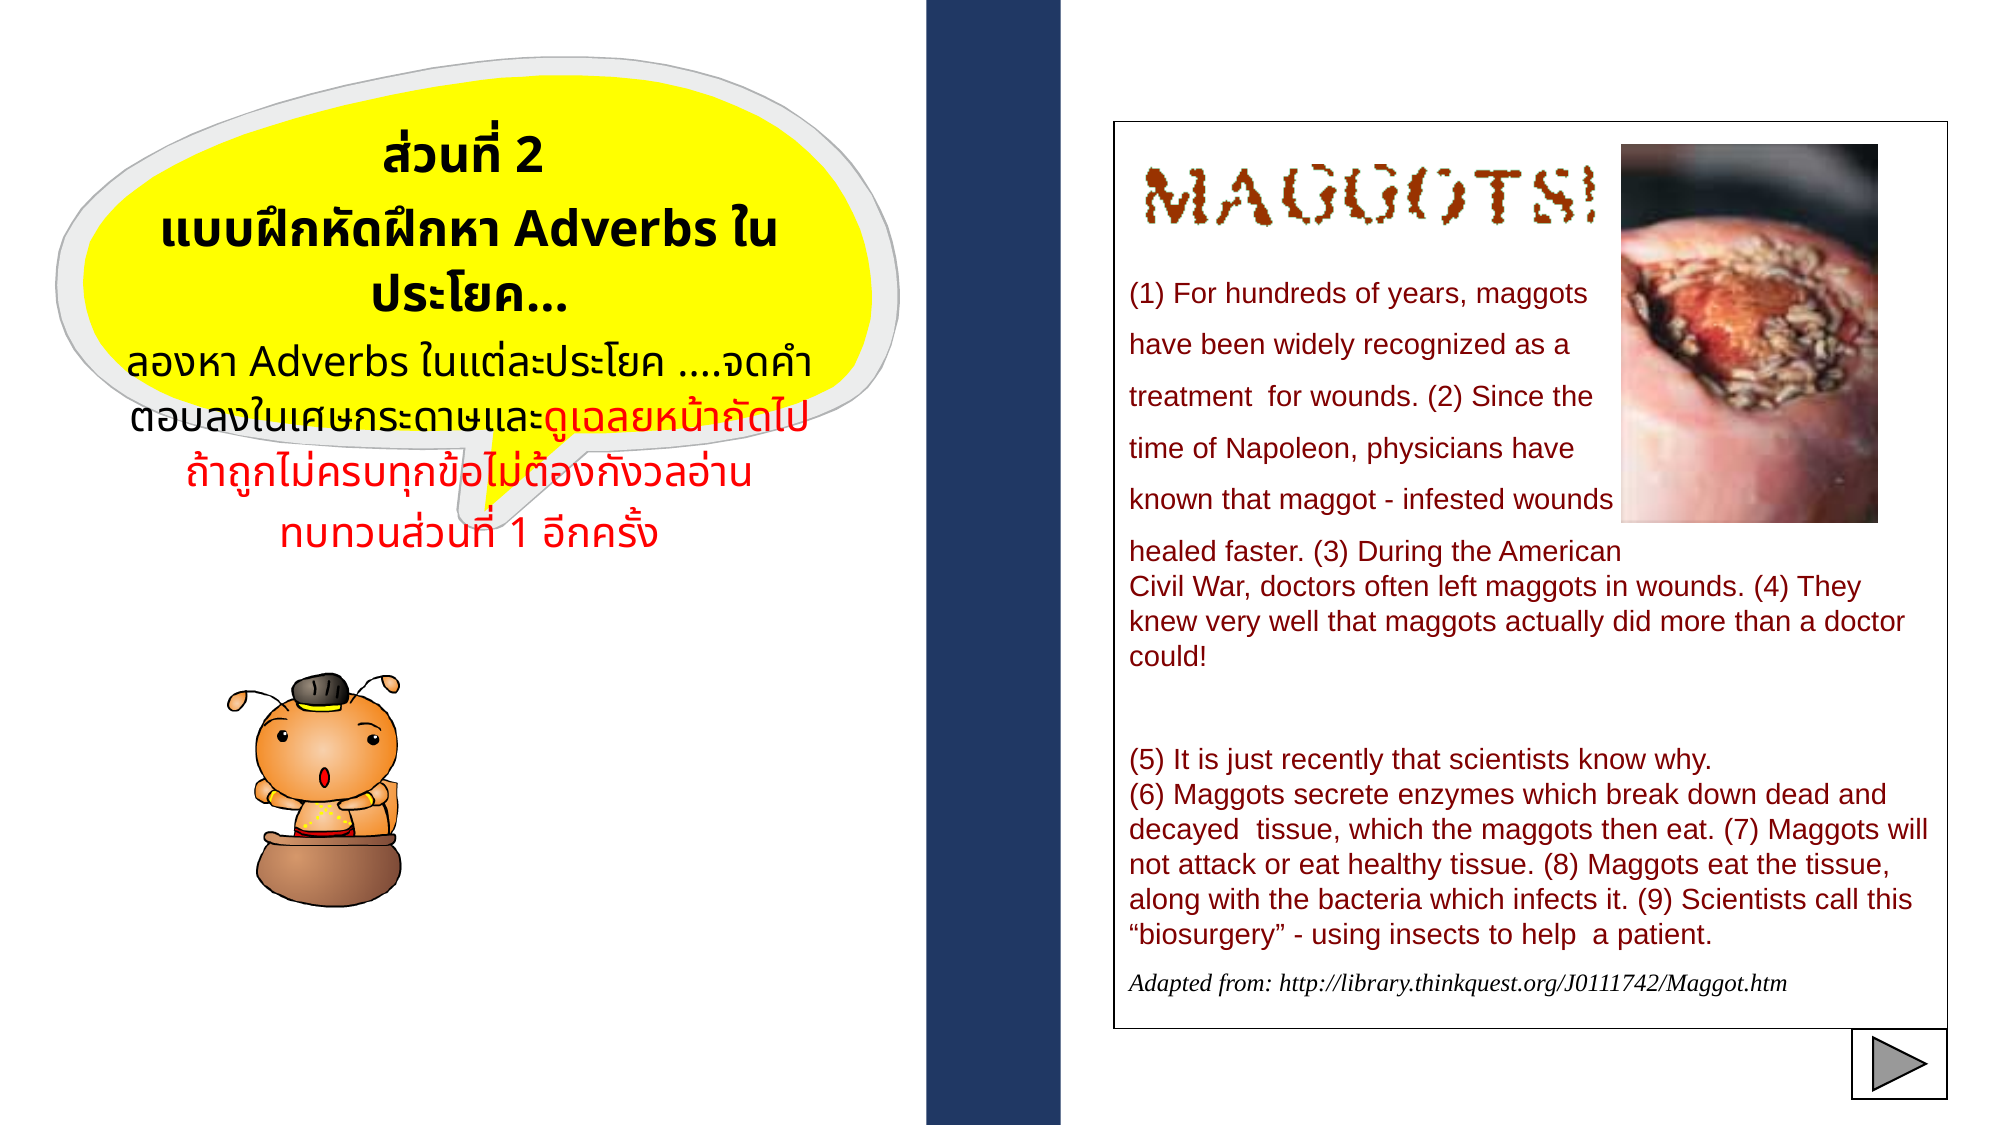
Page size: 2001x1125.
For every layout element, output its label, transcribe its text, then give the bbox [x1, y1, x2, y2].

table_header ส่วนที่ 2 แบบฝึกหัดฝึกหา Adverbs ในประโยค… ลองหา Adverbs ในแต่ละประโยค ....จดคำตอบลงในเศษกระดาษและดูเฉลยหน้าถัดไป ถ้าถูกไม่ครบทุกข้อไม่ต้องกังวลอ่านทบทวนส่วนที่ 1 อีกครั้ง [109, 531, 831, 572]
text_box [925, 0, 1062, 1125]
text_box (1) For hundreds of years, maggots have been widely recognized as a treatment for wounds. (2) Since the time of Napoleon, physicians have known that maggot - infested wounds healed faster. (3) During the American Civil War, doctors often left maggots in wounds. (4) They knew very well that maggots actually did more than a doctor could! (5) It is just recently that scientists know why. (6) Maggots secrete enzymes which break down dead and decayed tissue, which the maggots then eat. (7) Maggots will not attack or eat healthy tissue. (8) Maggots eat the tissue, along with the bacteria which infects it. (9) Scientists call this “biosurgery” - using insects to help a patient. Adapted from: http://library.thinkquest.org/J0111742/Maggot.htm [1114, 121, 1948, 1029]
picture [1060, 144, 1878, 523]
picture [193, 640, 459, 933]
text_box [54, 56, 900, 531]
text_box [1851, 1029, 1948, 1100]
